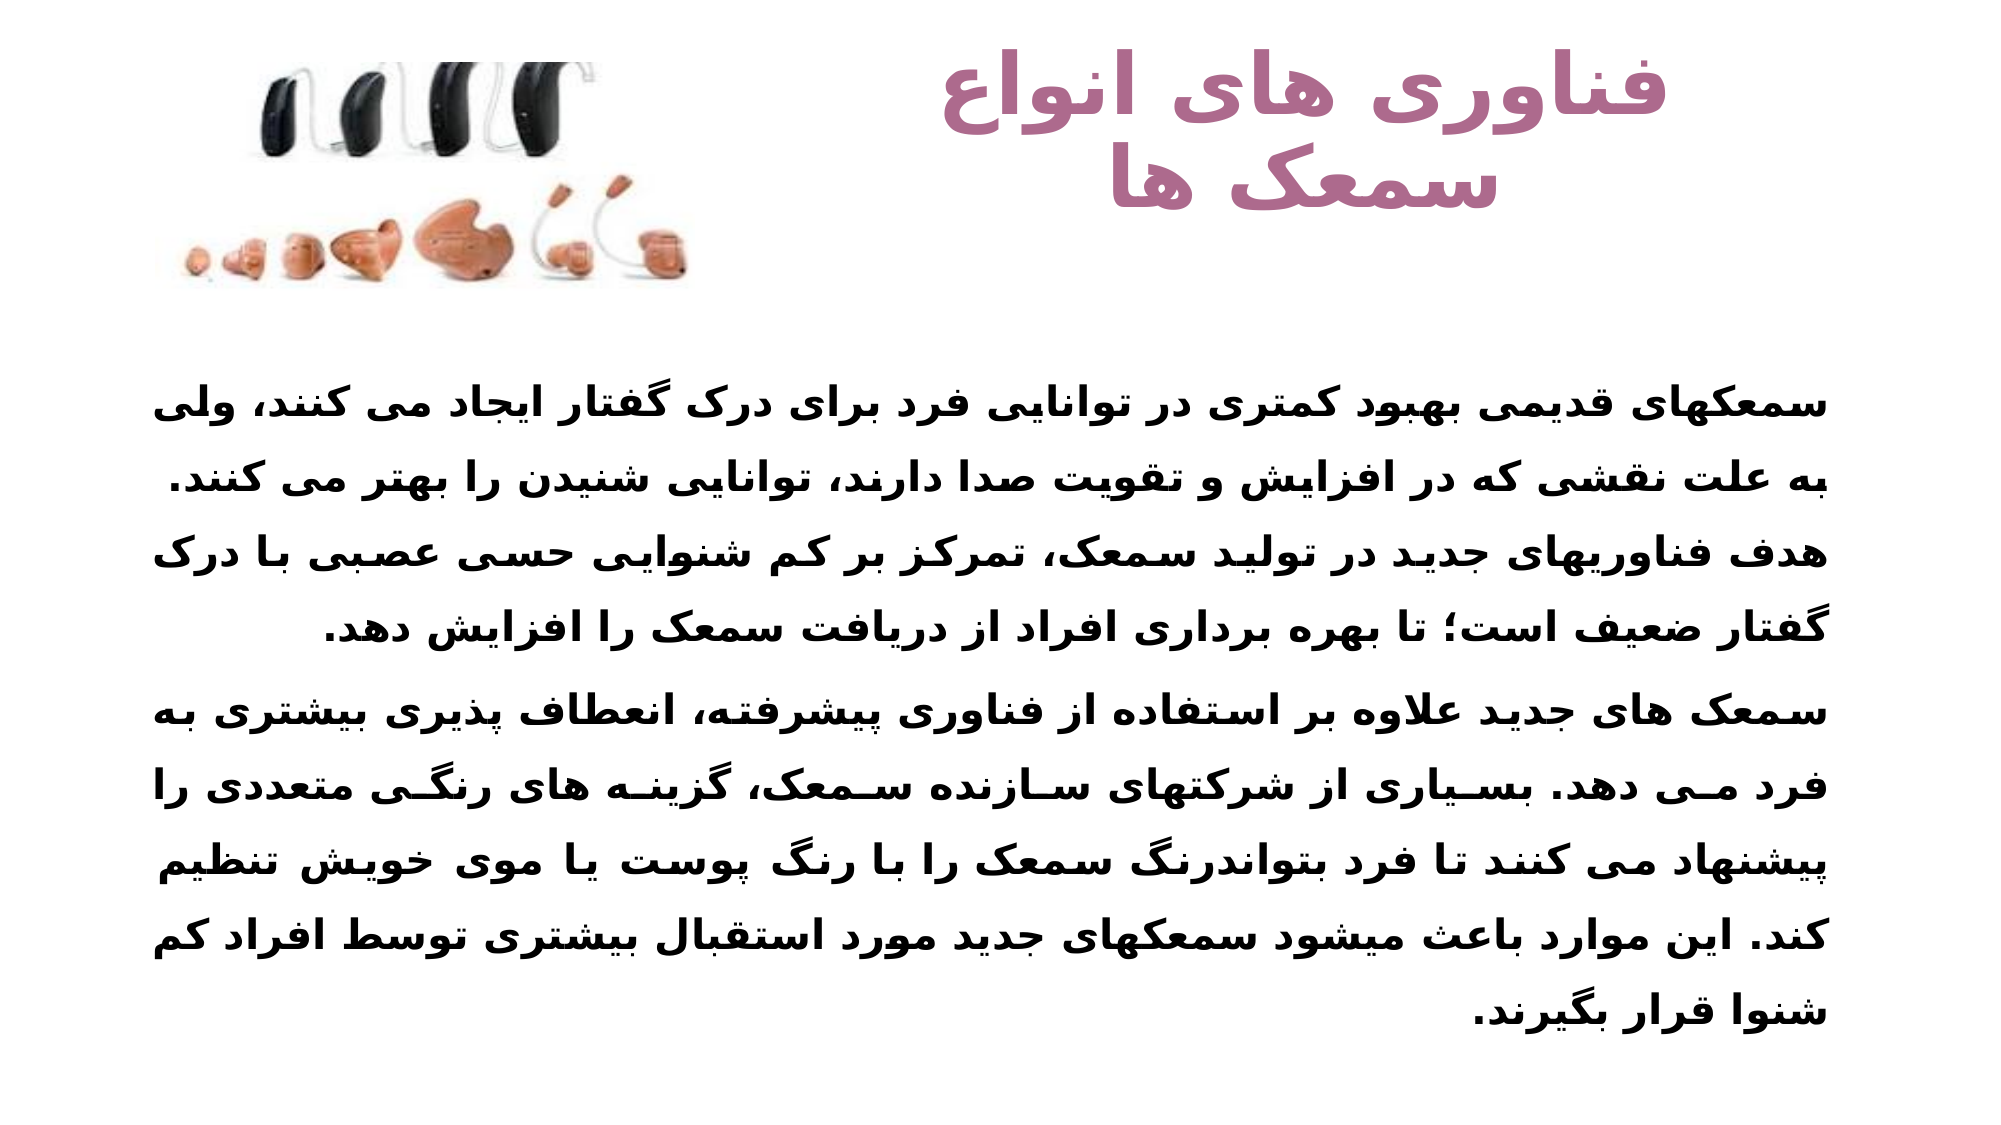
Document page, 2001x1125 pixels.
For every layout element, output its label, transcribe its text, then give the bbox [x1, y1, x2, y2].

title فناوری های انواع سمعک ها [787, 62, 1823, 204]
list سمعکهای قدیمی بهبود کمتری در توانایی فرد برای درک گفتار ایجاد می کنند، ولی به علت نقشی که در افزایش و تقویت صدا دارند، توانایی شنیدن را بهتر می کنند. هدف فناوریهای جدید در تولید سمعک، تمرکز بر کم شنوایی حسی عصبی با درک گفتار ضعیف است؛ تا بهره برداری افراد از دریافت سمعک را افزایش دهد. سمعک های جدید علاوه بر استفاده از فناوری پیشرفته، انعطاف پذیری بیشتری به فرد می دهد. بسیاری از شرکتهای سازنده سمعک، گزینه های رنگی متعددی را پیشنهاد می کنند تا فرد بتواندرنگ سمعک را با رنگ پوست یا موی خویش تنظیم کند. این موارد باعث میشود سمعکهای جدید مورد استقبال بیشتری توسط افراد کم شنوا قرار بگیرند. [137, 342, 1863, 965]
picture [155, 62, 695, 295]
